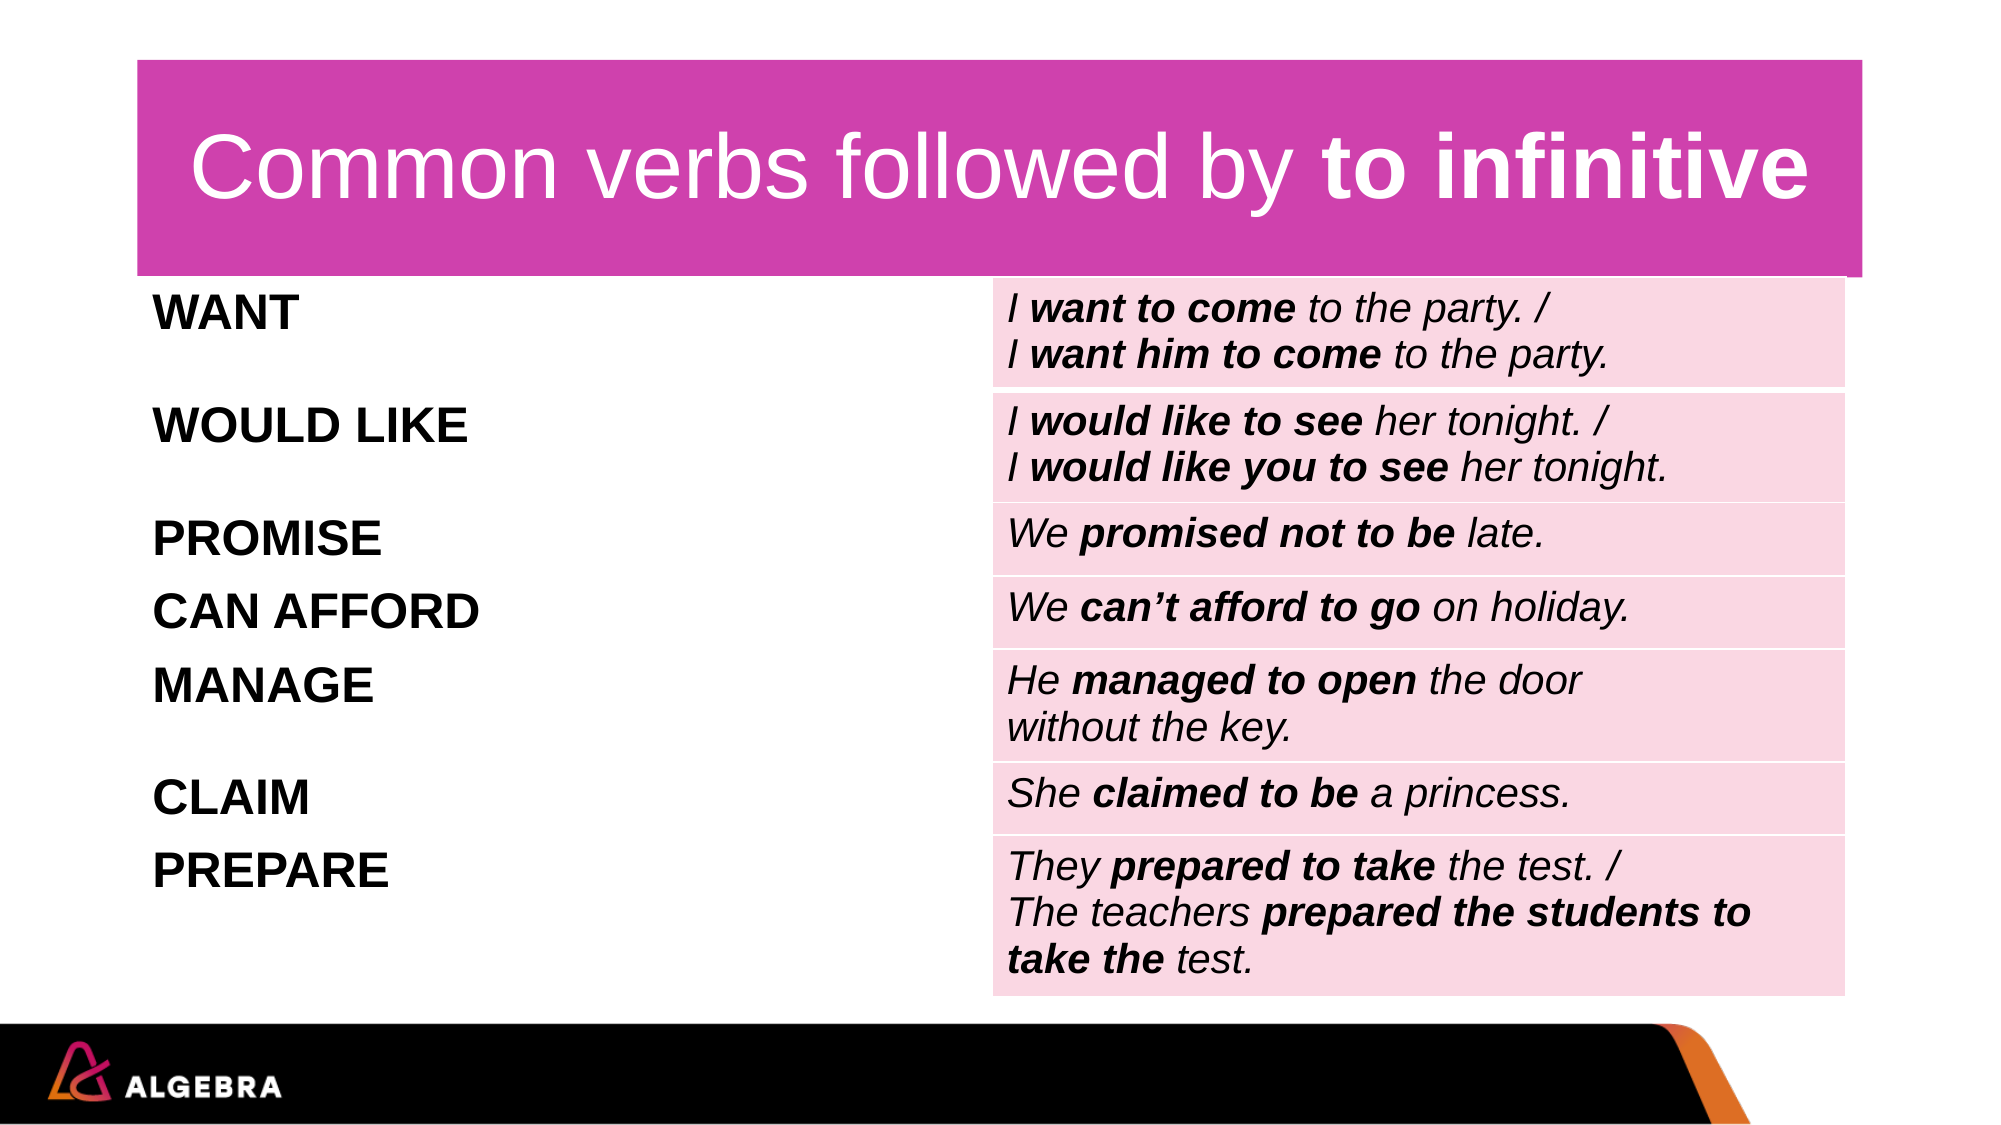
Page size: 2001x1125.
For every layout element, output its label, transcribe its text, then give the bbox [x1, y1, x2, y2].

table_cell We can’t afford to go on holiday. [993, 577, 1845, 648]
table_cell I would like to see her tonight. / I would like you to see her tonight. [993, 393, 1845, 502]
table_cell He managed to open the door without the key. [993, 650, 1845, 761]
table_cell WOULD LIKE [138, 393, 991, 502]
title Common verbs followed by to infinitive [137, 59, 1863, 278]
table_cell She claimed to be a princess. [993, 763, 1845, 834]
table_header I want to come to the party. / I want him to come to the party. [993, 278, 1845, 387]
table_cell PREPARE [138, 836, 991, 996]
table_cell MANAGE [138, 650, 991, 761]
table_cell CLAIM [138, 763, 991, 834]
table_cell CAN AFFORD [138, 577, 991, 648]
table_cell PROMISE [138, 503, 991, 575]
table_header WANT [138, 278, 991, 387]
table_cell They prepared to take the test. / The teachers prepared the students to take the test. [993, 836, 1845, 996]
table_cell We promised not to be late. [993, 503, 1845, 575]
picture [0, 1023, 1958, 1125]
